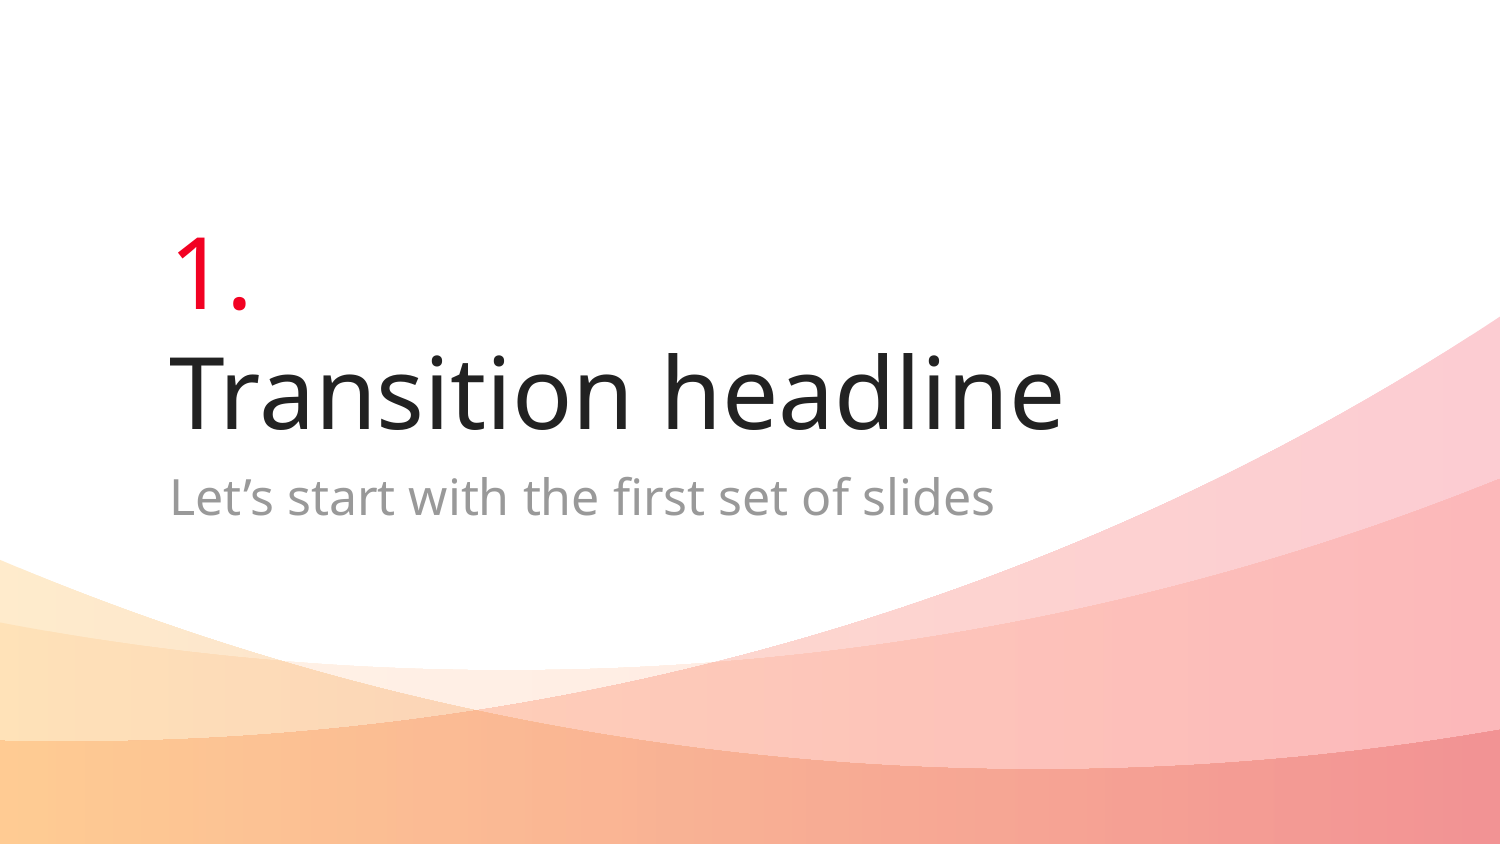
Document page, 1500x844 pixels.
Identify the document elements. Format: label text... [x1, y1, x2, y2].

title 1. Transition headline [169, 259, 1211, 450]
subtitle Let’s start with the first set of slides [169, 465, 1211, 595]
